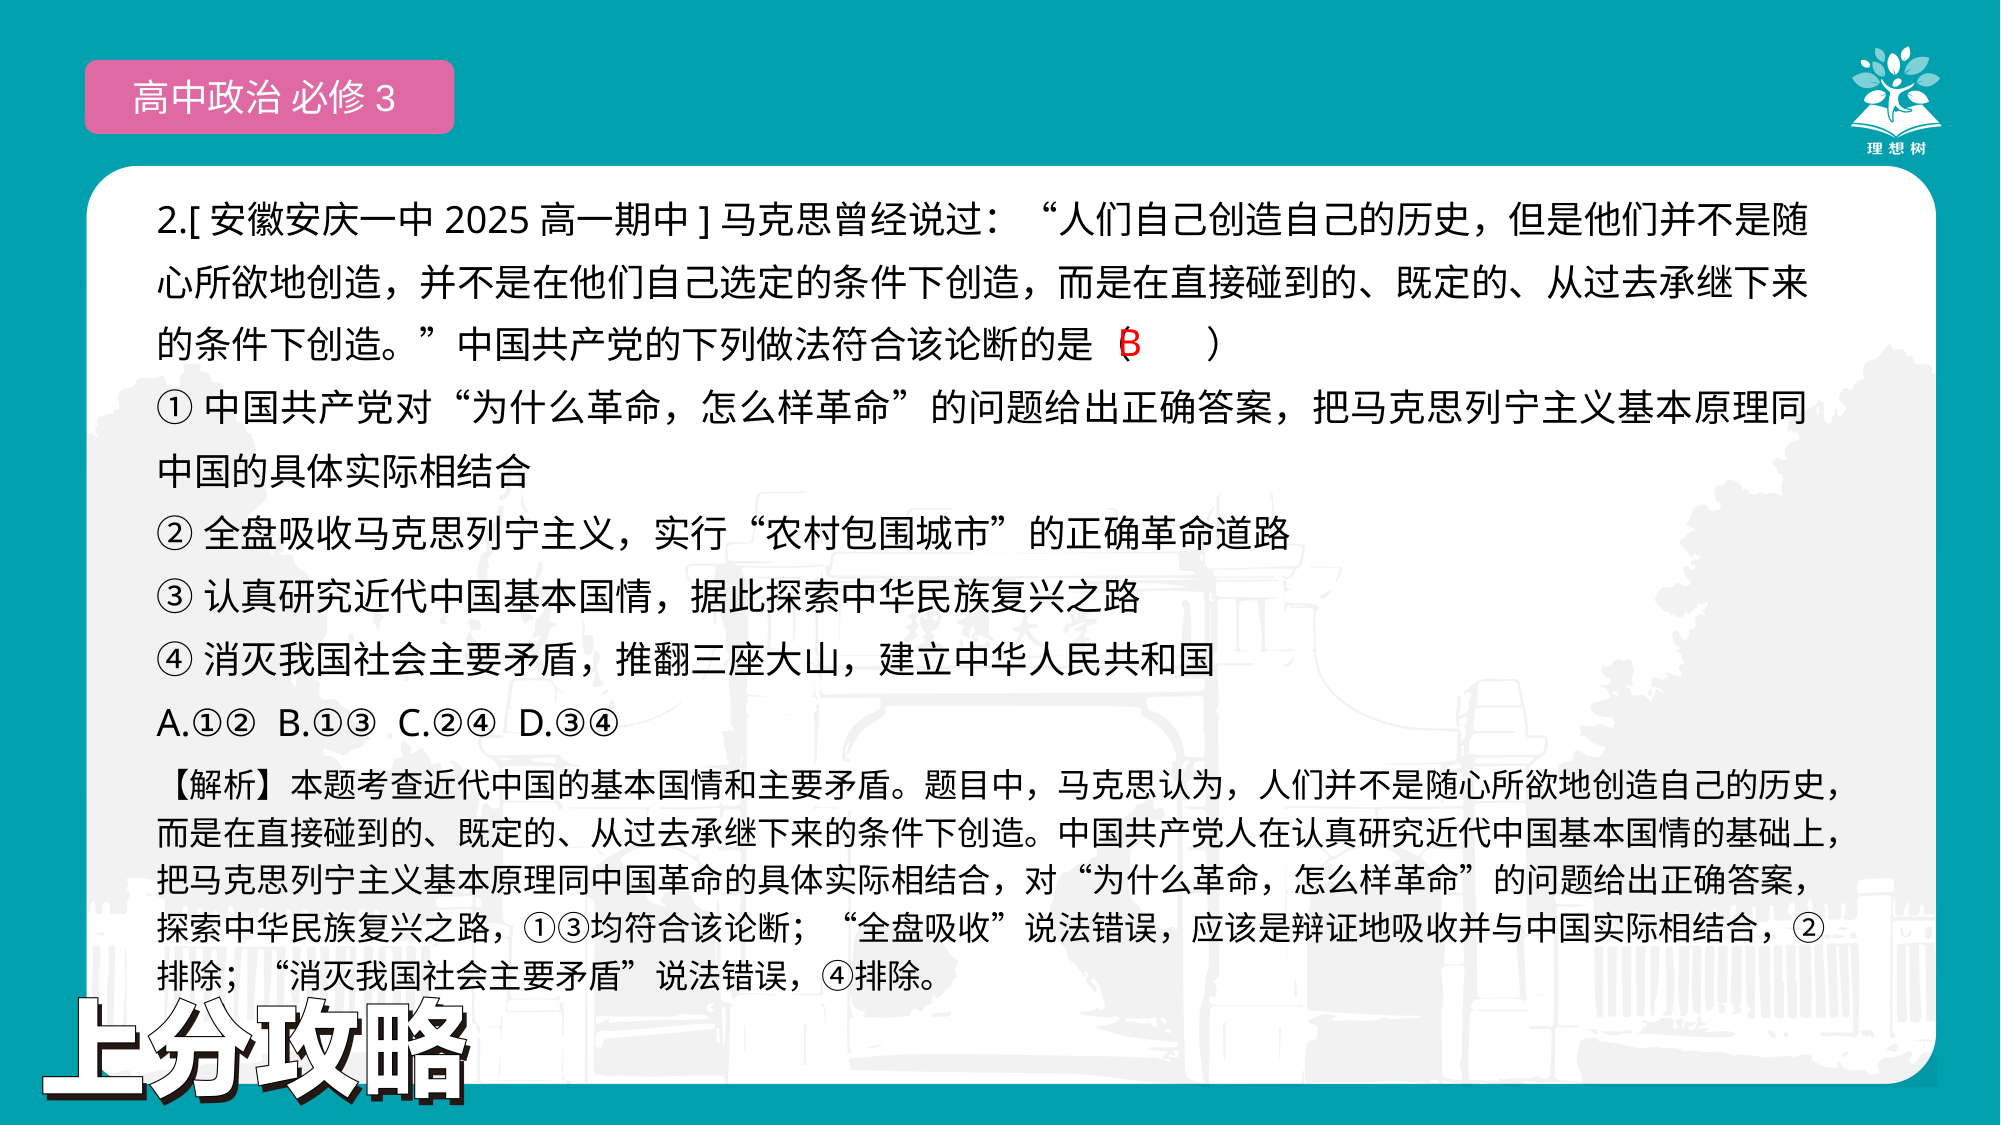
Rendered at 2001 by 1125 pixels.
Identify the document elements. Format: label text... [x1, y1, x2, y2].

text_box 【解析】本题考查近代中国的基本国情和主要矛盾。题目中，马克思认为，人们并不是随心所欲地创造自己的历史，而是在直接碰到的、既定的、从过去承继下来的条件下创造。中国共产党人在认真研究近代中国基本国情的基础上，把马克思列宁主义基本原理同中国革命的具体实际相结合，对“为什么革命，怎么样革命”的问题给出正确答案，探索中华民族复兴之路，①③均符合该论断；“全盘吸收”说法错误，应该是辩证地吸收并与中国实际相结合，②排除；“消灭我国社会主要矛盾”说法错误，④排除。 [141, 748, 1843, 1003]
picture [0, 0, 2001, 1125]
text_box B [1102, 289, 1214, 372]
text_box 高中政治 必修3 [83, 58, 456, 135]
text_box 2.[安徽安庆一中2025高一期中]马克思曾经说过：“人们自己创造自己的历史，但是他们并不是随心所欲地创造，并不是在他们自己选定的条件下创造，而是在直接碰到的、既定的、从过去承继下来的条件下创造。”中国共产党的下列做法符合该论断的是（ ） ①中国共产党对“为什么革命，怎么样革命”的问题给出正确答案，把马克思列宁主义基本原理同中国的具体实际相结合 ②全盘吸收马克思列宁主义，实行“农村包围城市”的正确革命道路 ③认真研究近代中国基本国情，据此探索中华民族复兴之路 ④消灭我国社会主要矛盾，推翻三座大山，建立中华人民共和国 A.①② B.①③ C.②④ D.③④ [141, 170, 1824, 748]
